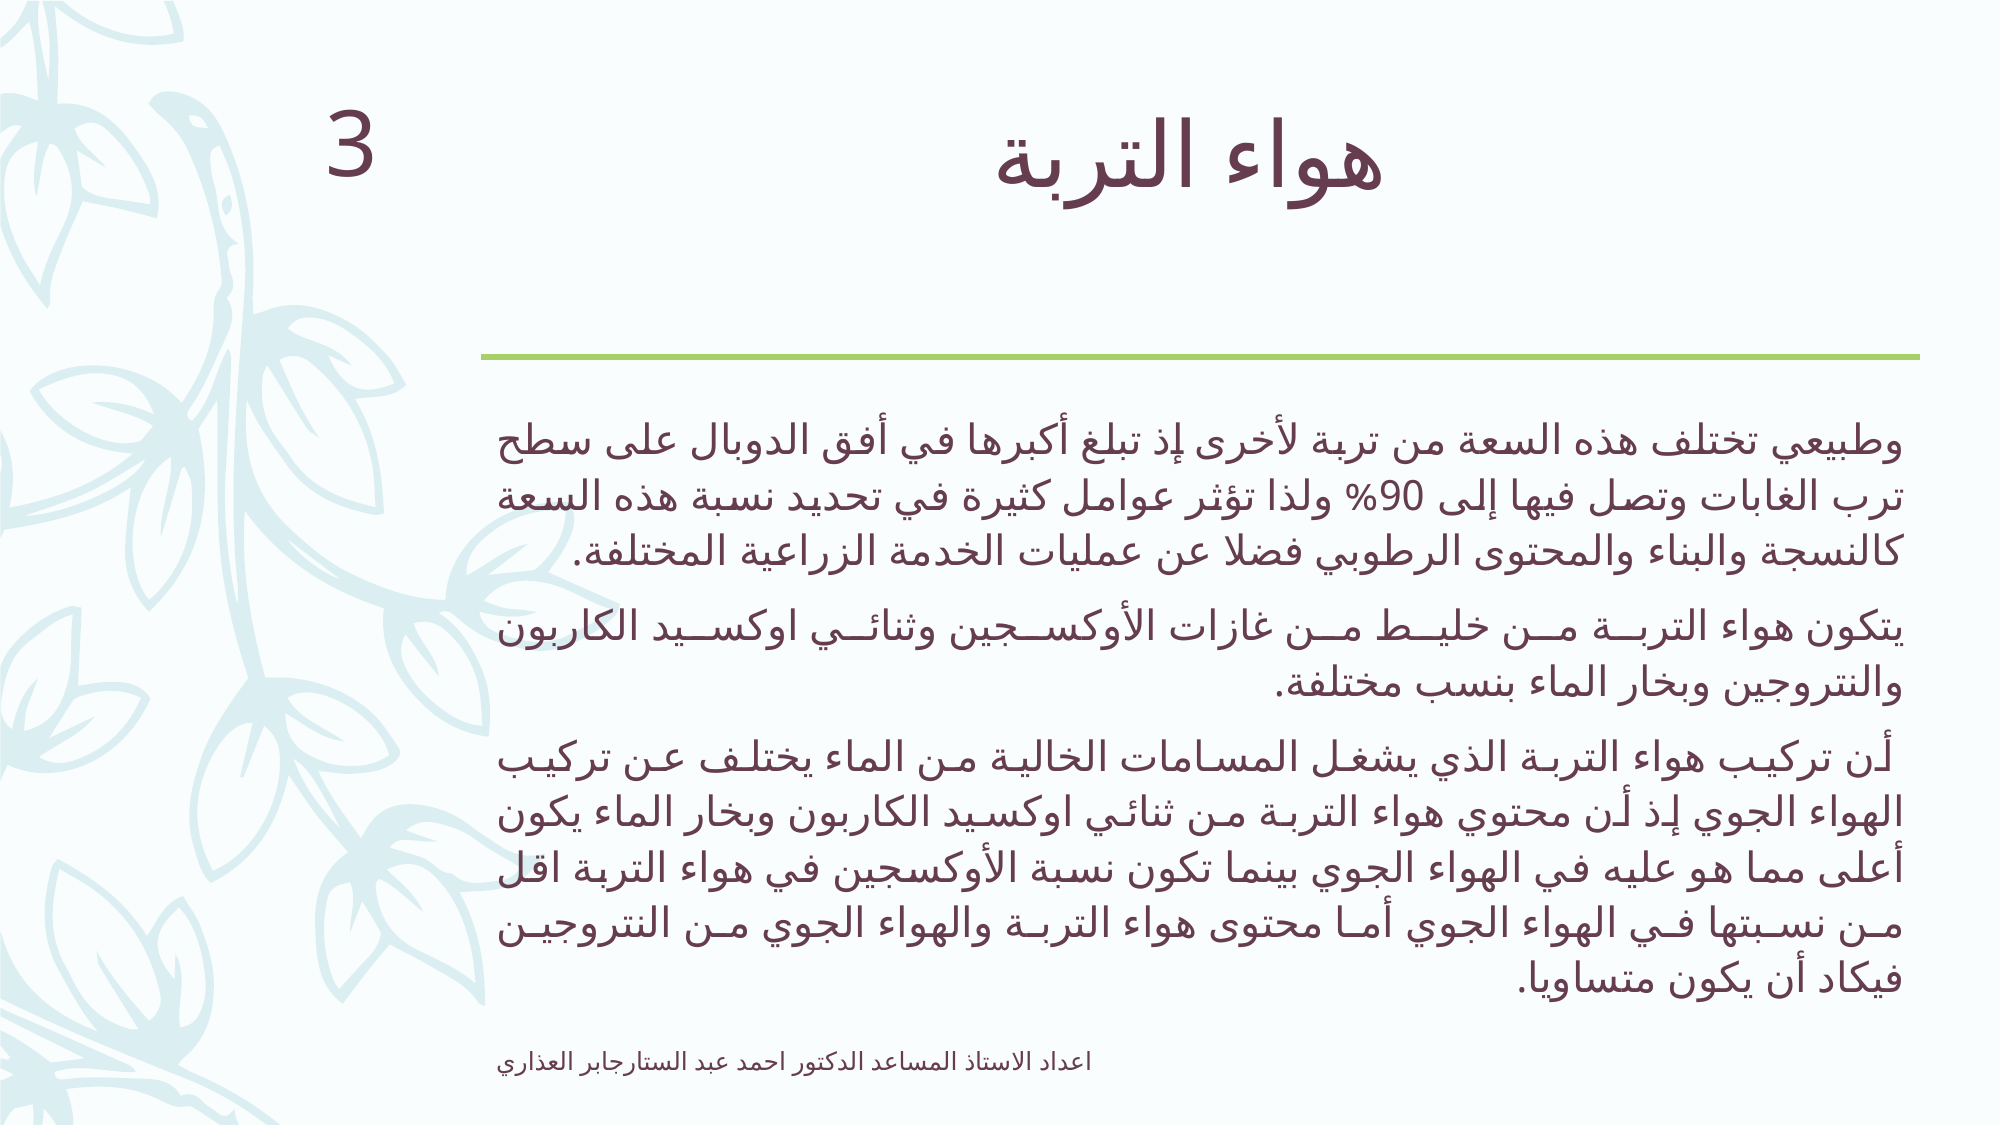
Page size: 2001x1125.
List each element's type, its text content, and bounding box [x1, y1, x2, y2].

slide_number 3 [84, 118, 394, 218]
list وطبيعي تختلف هذه السعة من تربة لأخرى إذ تبلغ أكبرها في أفق الدوبال على سطح ترب الغابات وتصل فيها إلى 90% ولذا تؤثر عوامل كثيرة في تحديد نسبة هذه السعة كالنسجة والبناء والمحتوى الرطوبي فضلا عن عمليات الخدمة الزراعية المختلفة. يتكون هواء التربة من خليط من غازات الأوكسجين وثنائي اوكسيد الكاربون والنتروجين وبخار الماء بنسب مختلفة. أن تركيب هواء التربة الذي يشغل المسامات الخالية من الماء يختلف عن تركيب الهواء الجوي إذ أن محتوي هواء التربة من ثنائي اوكسيد الكاربون وبخار الماء يكون أعلى مما هو عليه في الهواء الجوي بينما تكون نسبة الأوكسجين في هواء التربة اقل من نسبتها في الهواء الجوي أما محتوى هواء التربة والهواء الجوي من النتروجين فيكاد أن يكون متساويا. [481, 399, 1920, 999]
title هواء التربة [460, 93, 1920, 350]
footer اعداد الاستاذ المساعد الدكتور احمد عبد الستارجابر العذاري [481, 1032, 1411, 1093]
